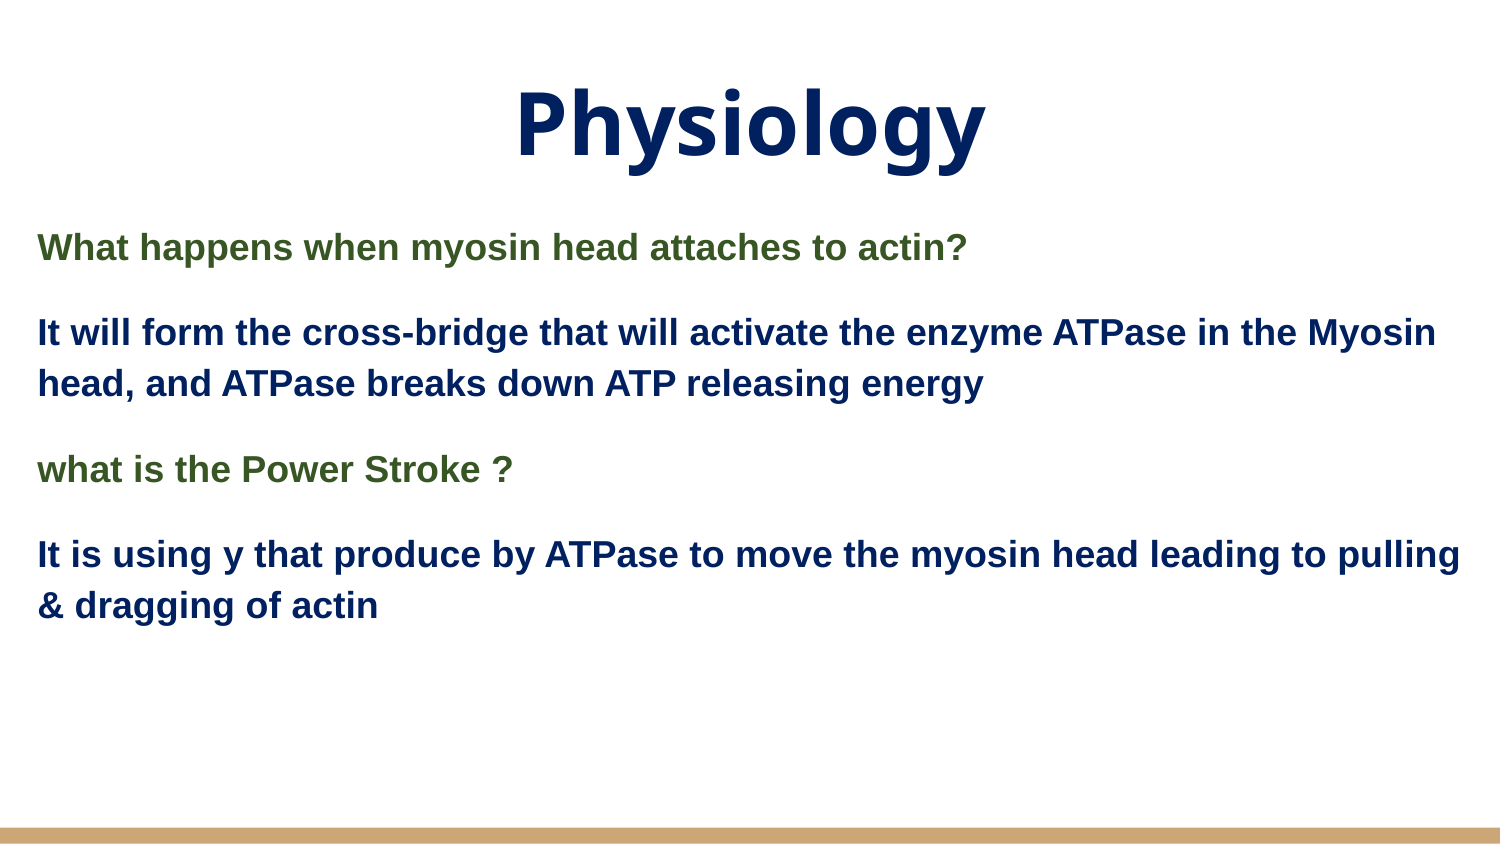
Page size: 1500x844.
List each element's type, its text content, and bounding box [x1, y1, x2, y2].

title Physiology [51, 51, 1449, 189]
list What happens when myosin head attaches to actin? It will form the cross-bridge that will activate the enzyme ATPase in the Myosin head, and ATPase breaks down ATP releasing energy what is the Power Stroke ? It is using y that produce by ATPase to move the myosin head leading to pulling & dragging of actin [22, 200, 1485, 811]
